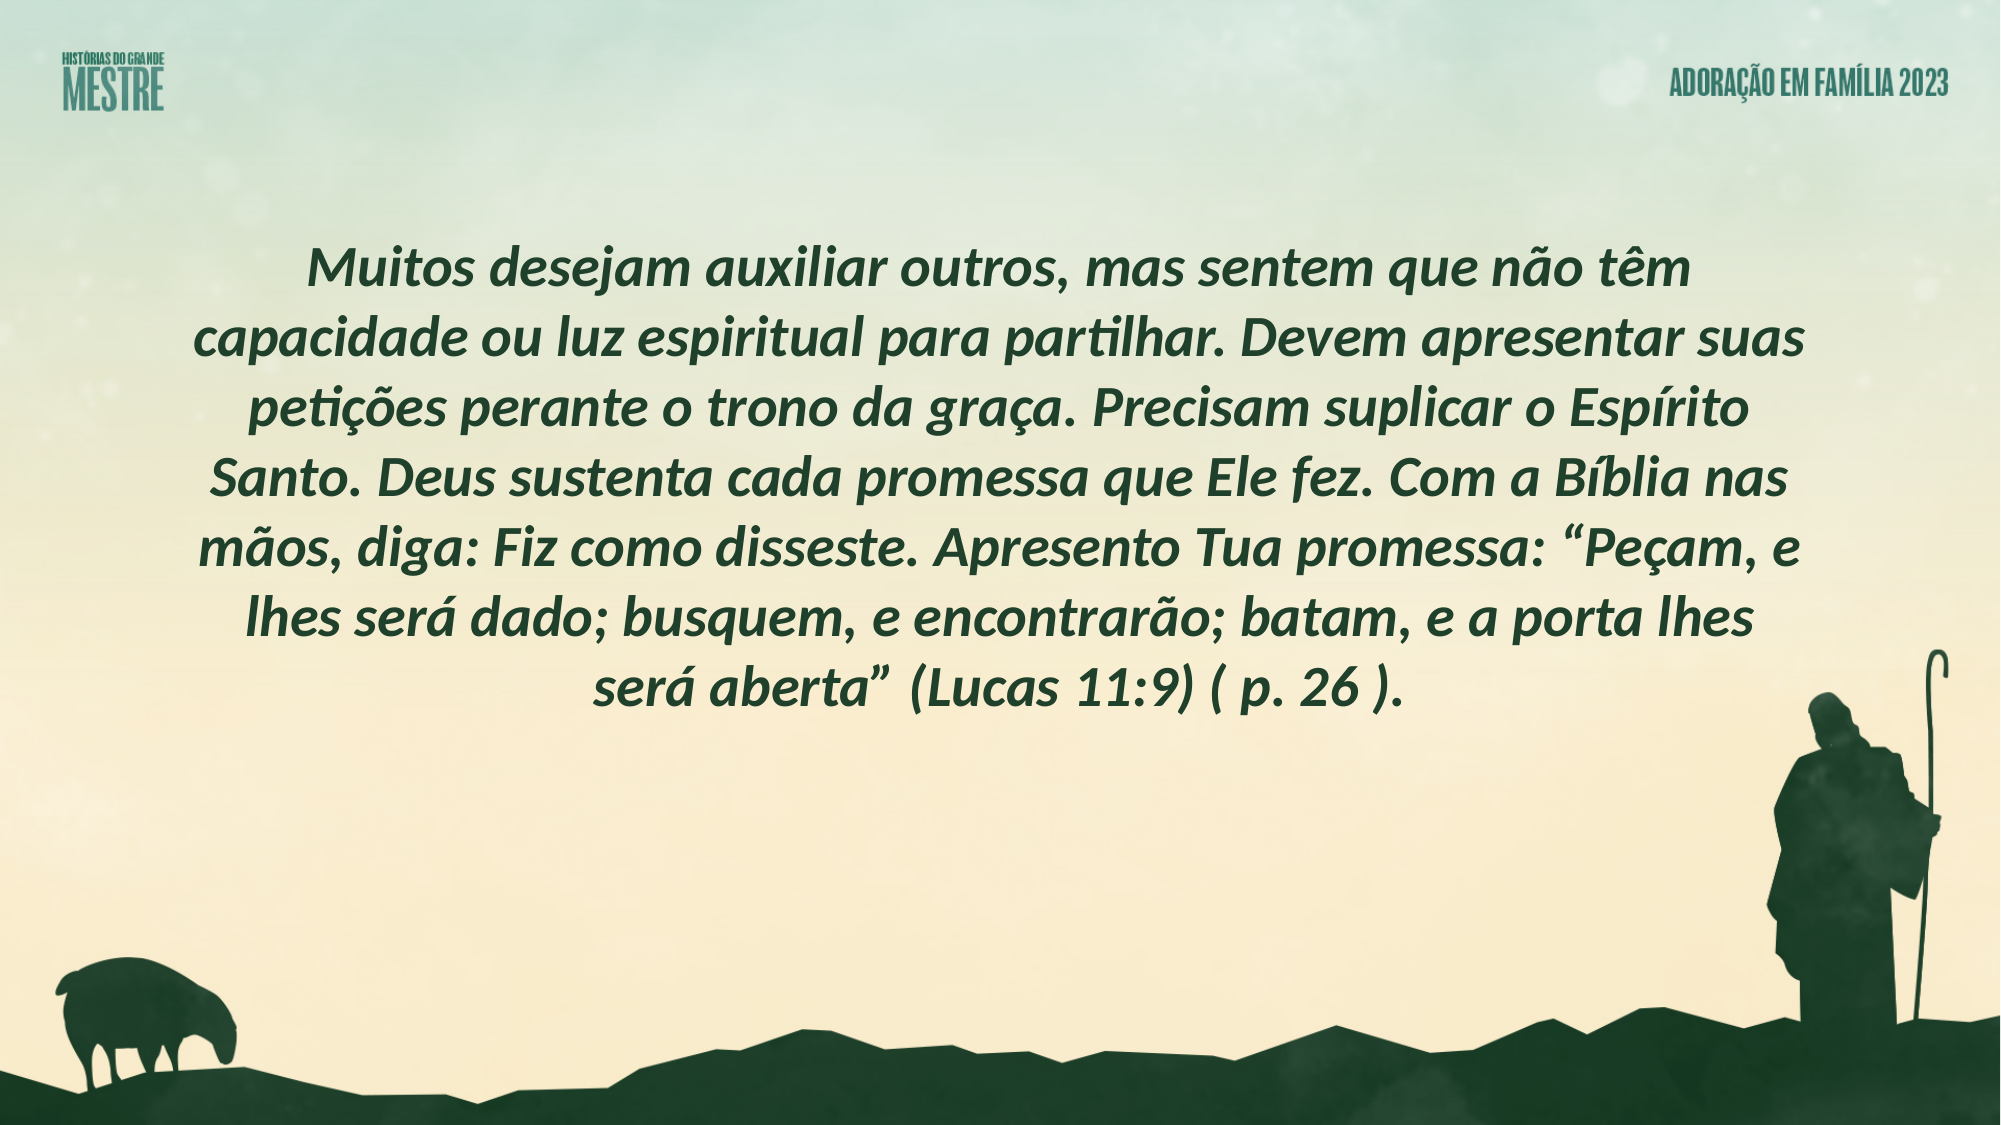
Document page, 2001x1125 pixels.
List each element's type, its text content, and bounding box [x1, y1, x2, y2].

picture [0, 0, 2001, 1125]
text_box Muitos desejam auxiliar outros, mas sentem que não têm capacidade ou luz espiritual para partilhar. Devem apresentar suas petições perante o trono da graça. Precisam suplicar o Espírito Santo. Deus sustenta cada promessa que Ele fez. Com a Bíblia nas mãos, diga: Fiz como disseste. Apresento Tua promessa: “Peçam, e lhes será dado; busquem, e encontrarão; batam, e a porta lhes será aberta” (Lucas 11:9) ( p. 26 ). [178, 220, 1822, 726]
